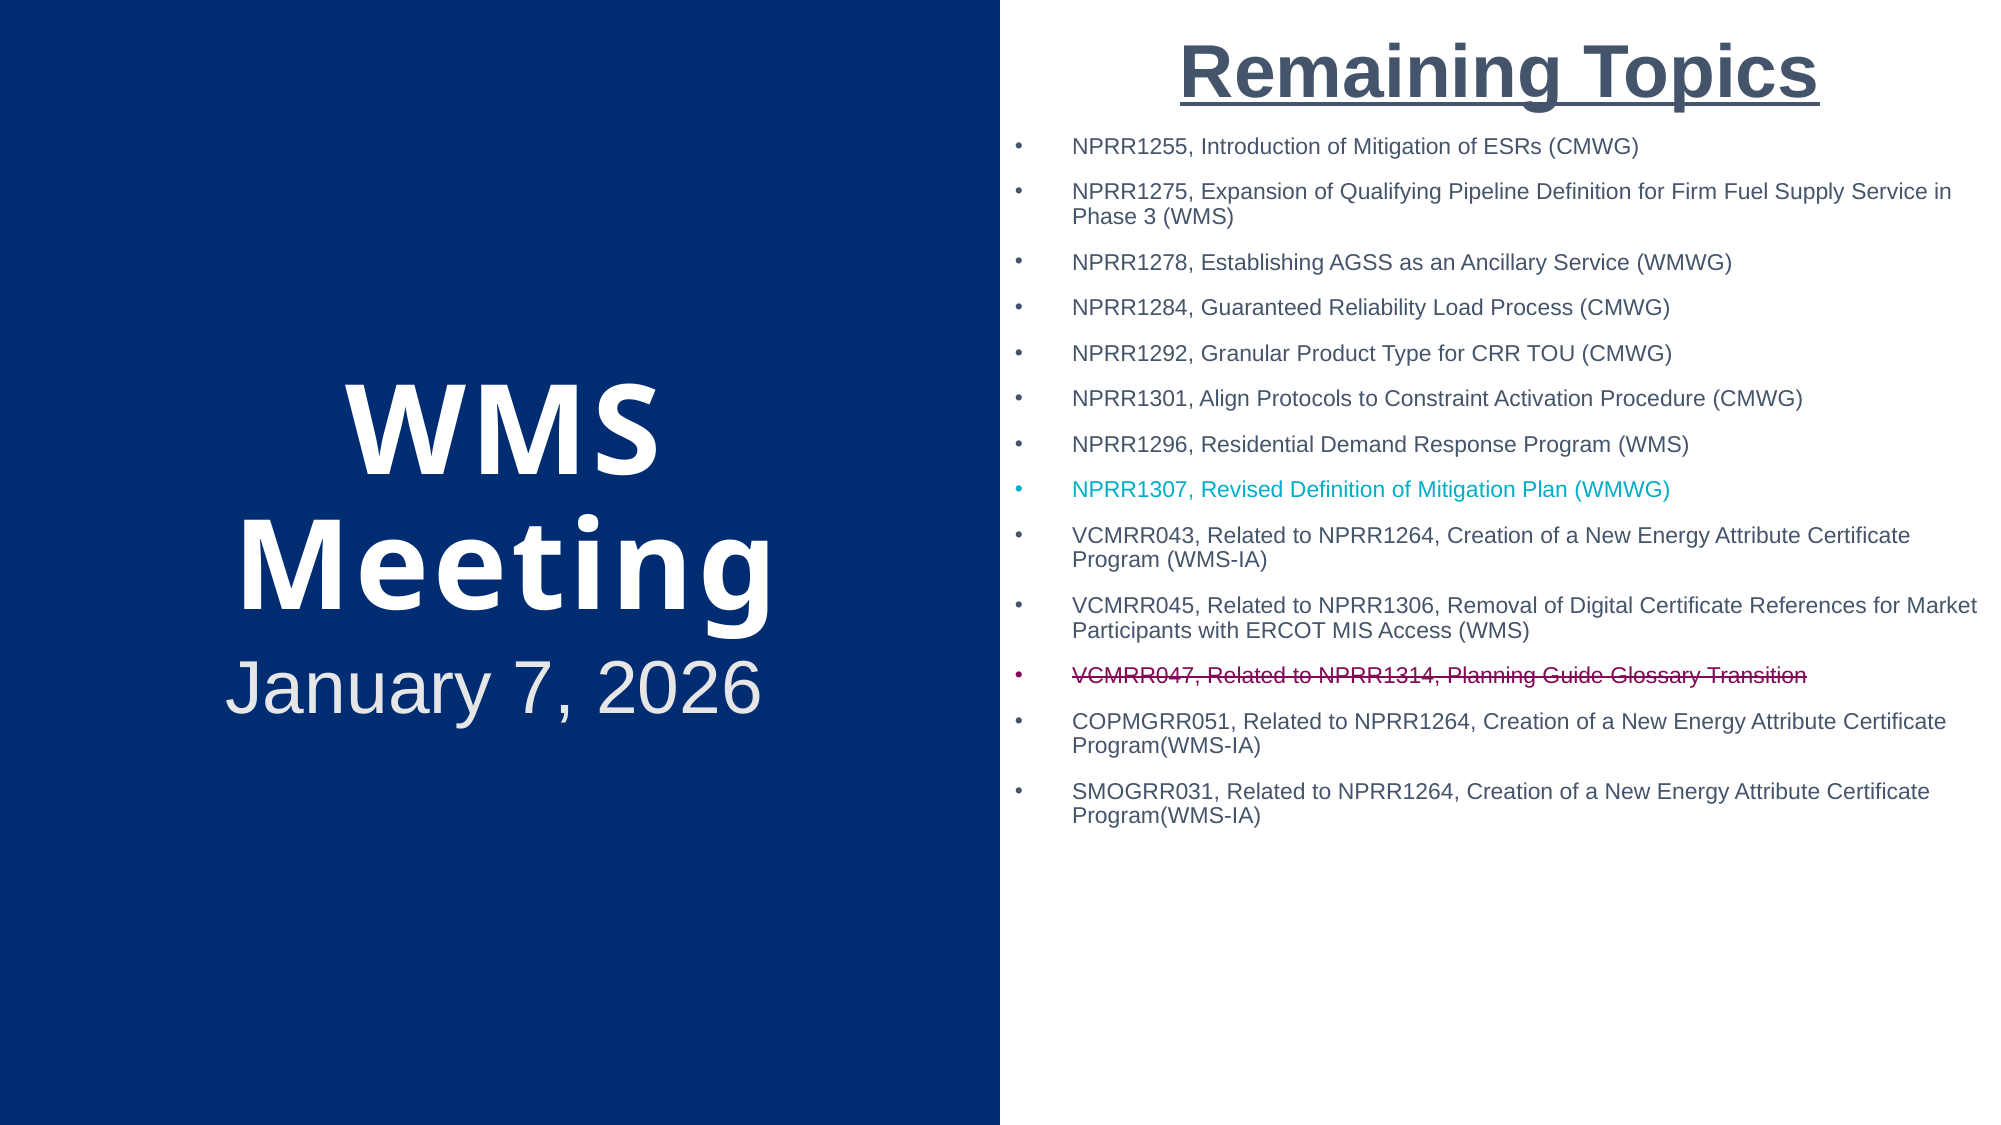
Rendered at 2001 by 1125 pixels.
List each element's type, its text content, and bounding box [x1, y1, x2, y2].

title WMS Meeting [49, 356, 962, 645]
text_box Remaining Topics NPRR1255, Introduction of Mitigation of ESRs (CMWG) NPRR1275, Expansion of Qualifying Pipeline Definition for Firm Fuel Supply Service in Phase 3 (WMS) NPRR1278, Establishing AGSS as an Ancillary Service (WMWG) NPRR1284, Guaranteed Reliability Load Process (CMWG) NPRR1292, Granular Product Type for CRR TOU (CMWG) NPRR1301, Align Protocols to Constraint Activation Procedure (CMWG) NPRR1296, Residential Demand Response Program (WMS) NPRR1307, Revised Definition of Mitigation Plan (WMWG) VCMRR043, Related to NPRR1264, Creation of a New Energy Attribute Certificate Program (WMS-IA) VCMRR045, Related to NPRR1306, Removal of Digital Certificate References for Market Participants with ERCOT MIS Access (WMS) VCMRR047, Related to NPRR1314, Planning Guide Glossary Transition COPMGRR051, Related to NPRR1264, Creation of a New Energy Attribute Certificate Program(WMS-IA) SMOGRR031, Related to NPRR1264, Creation of a New Energy Attribute Certificate Program(WMS-IA) [999, 25, 2000, 1125]
subtitle January 7, 2026 [38, 641, 951, 739]
